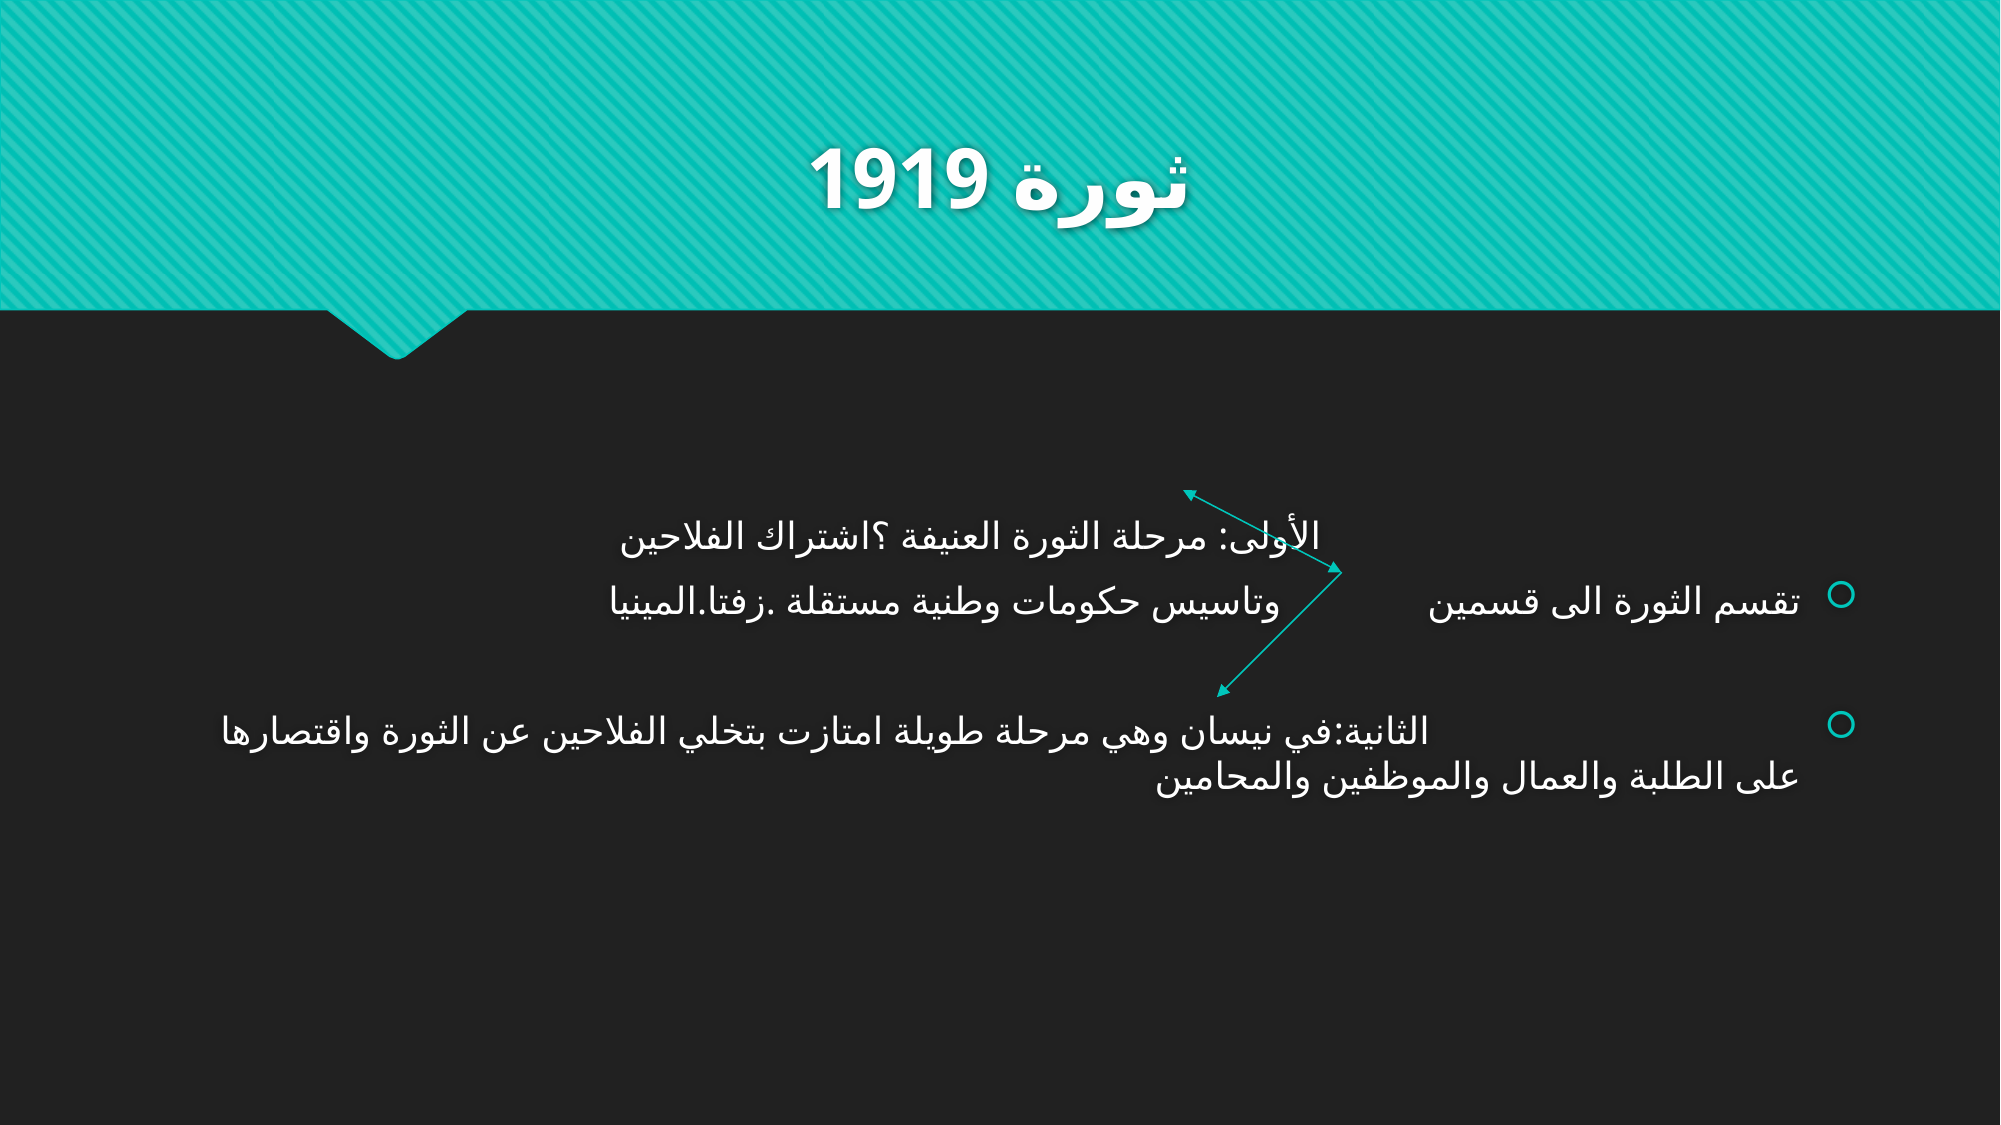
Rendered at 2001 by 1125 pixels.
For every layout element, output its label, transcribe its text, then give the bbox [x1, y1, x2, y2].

list الأولى: مرحلة الثورة العنيفة ؟اشتراك الفلاحين تقسم الثورة الى قسمين وتاسيس حكومات وطنية مستقلة .زفتا.المينيا الثانية:في نيسان وهي مرحلة طويلة امتازت بتخلي الفلاحين عن الثورة واقتصارها على الطلبة والعمال والموظفين والمحامين [148, 297, 1873, 1012]
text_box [1182, 489, 1342, 573]
title ثورة 1919 [132, 73, 1868, 233]
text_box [1216, 572, 1342, 698]
